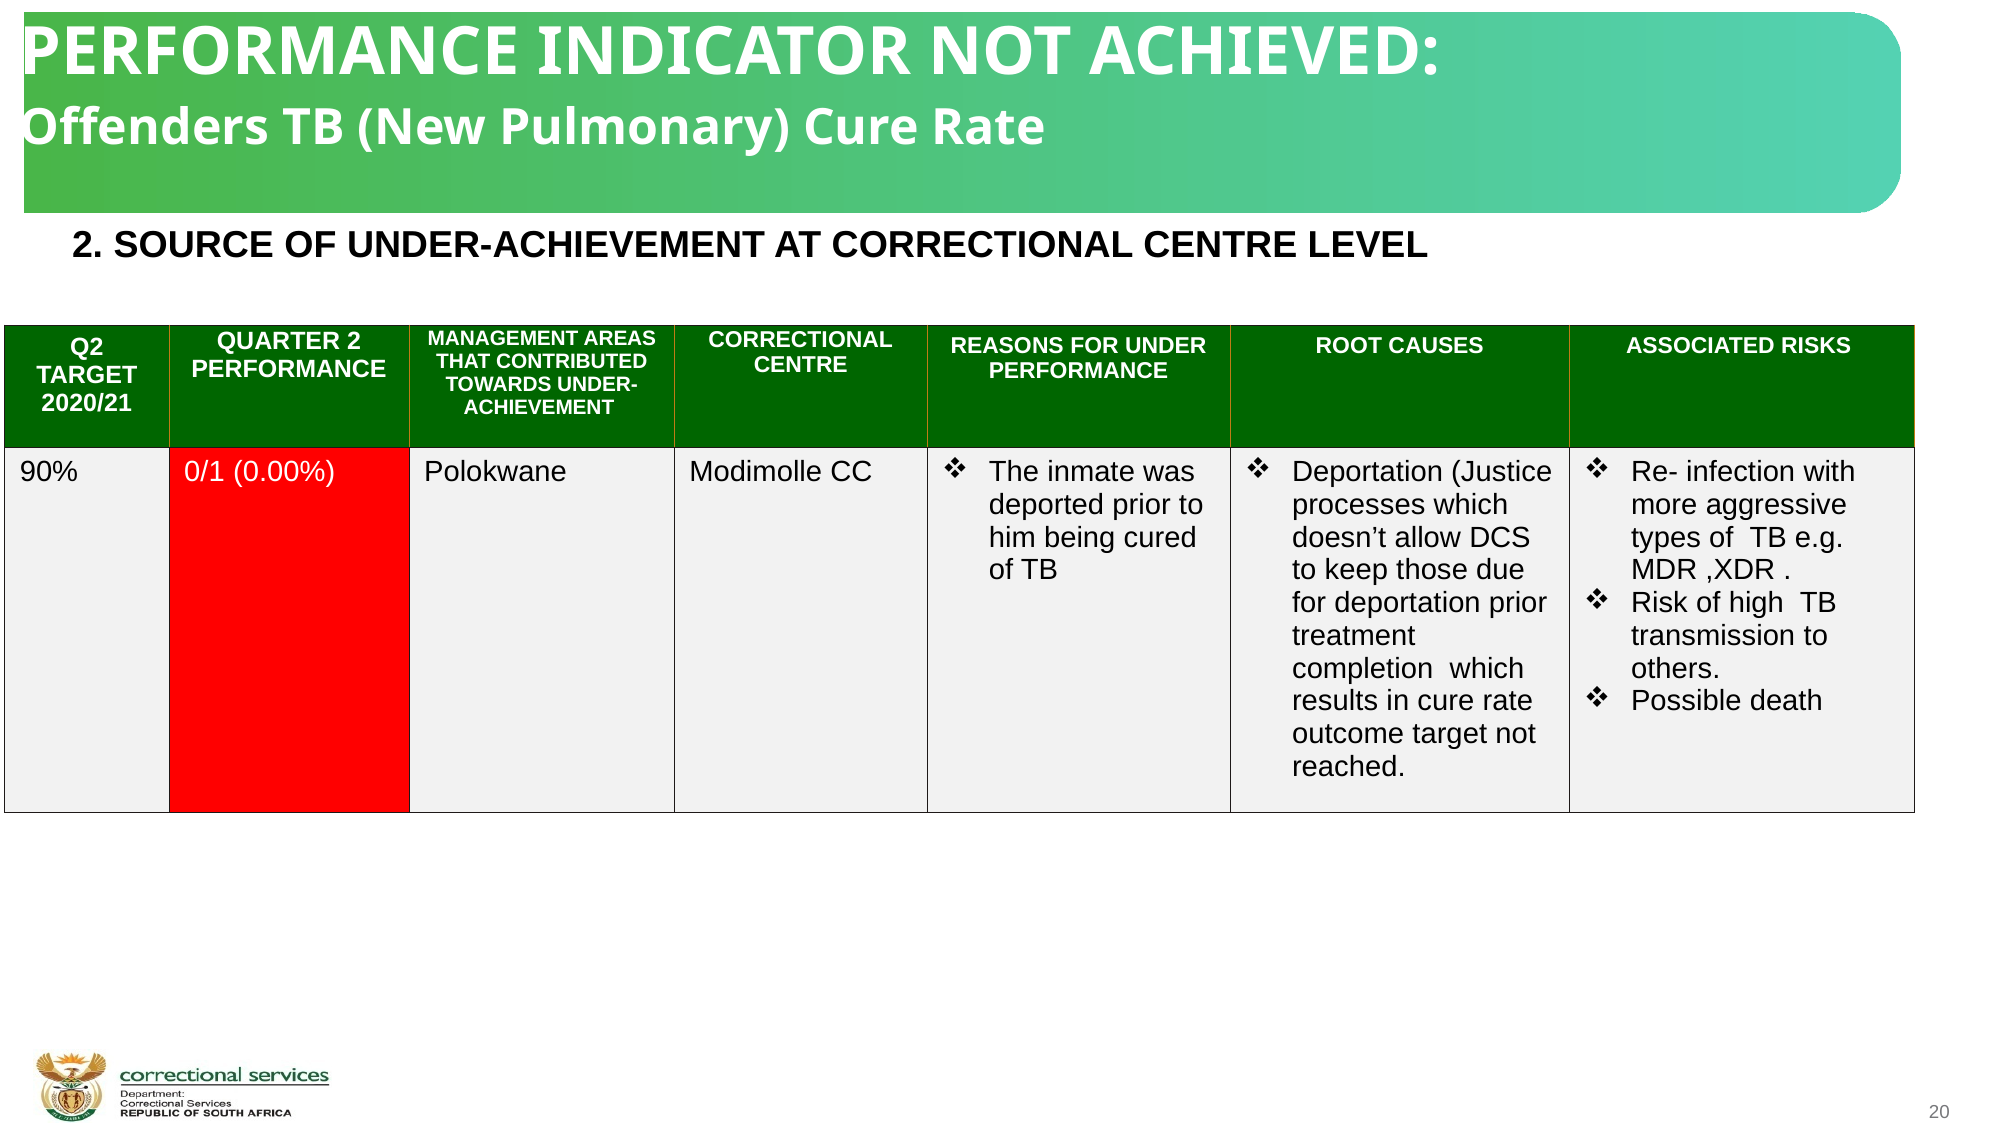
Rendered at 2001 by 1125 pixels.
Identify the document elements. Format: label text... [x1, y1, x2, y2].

table_cell Re- infection with more aggressive types of TB e.g. MDR ,XDR . Risk of high TB transmission to others. Possible death [1570, 448, 1914, 812]
text_box 2. SOURCE OF UNDER-ACHIEVEMENT AT CORRECTIONAL CENTRE LEVEL [4, 212, 1550, 273]
table_cell Modimolle CC [675, 448, 927, 812]
table_header ROOT CAUSES [1231, 326, 1569, 447]
table_header ASSOCIATED RISKS [1570, 326, 1914, 447]
table_header QUARTER 2 PERFORMANCE [170, 326, 409, 447]
text_box PERFORMANCE INDICATOR NOT ACHIEVED: Offenders TB (New Pulmonary) Cure Rate [4, 9, 1803, 96]
table_cell Deportation (Justice processes which doesn’t allow DCS to keep those due for deportation prior treatment completion which results in cure rate outcome target not reached. [1231, 448, 1569, 812]
text_box [24, 12, 1900, 213]
table_cell 90% [5, 448, 169, 812]
table_header REASONS FOR UNDER PERFORMANCE [928, 326, 1230, 447]
table_cell 0/1 (0.00%) [170, 448, 409, 812]
table_header Q2 TARGET 2020/21 [5, 326, 169, 447]
table_header MANAGEMENT AREAS THAT CONTRIBUTED TOWARDS UNDER-ACHIEVEMENT [410, 326, 674, 447]
table_header CORRECTIONAL CENTRE [675, 326, 927, 447]
picture [33, 1049, 332, 1123]
table_cell Polokwane [410, 448, 674, 812]
table_cell The inmate was deported prior to him being cured of TB [928, 448, 1230, 812]
